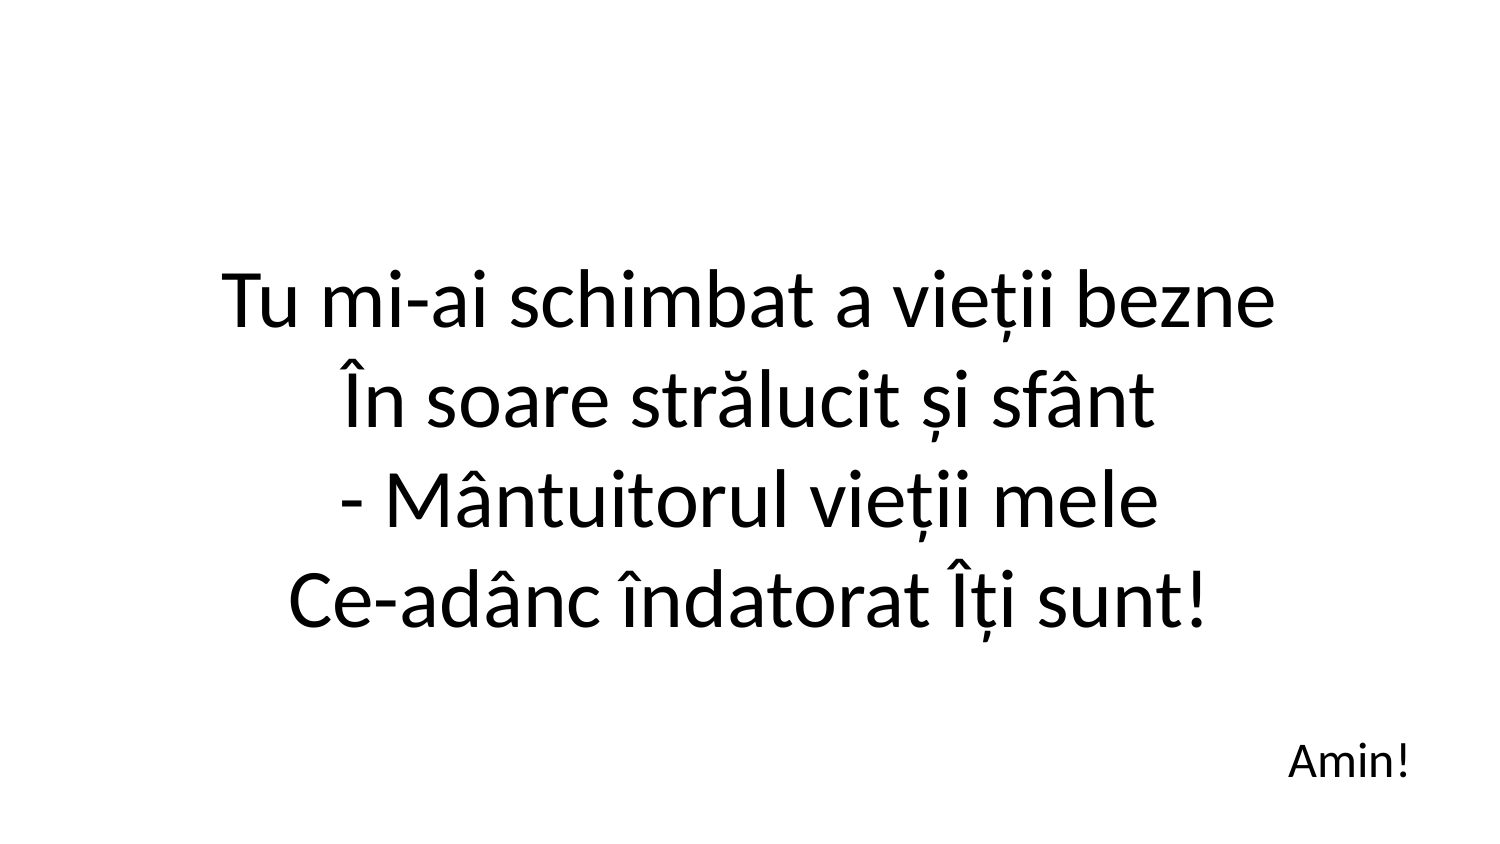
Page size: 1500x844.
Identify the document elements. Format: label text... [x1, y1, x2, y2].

text_box Tu mi-ai schimbat a vieții bezne În soare strălucit și sfânt - Mântuitorul vieții mele Ce-adânc îndatorat Îți sunt! [206, 192, 1294, 652]
text_box Amin! [1273, 674, 1427, 795]
